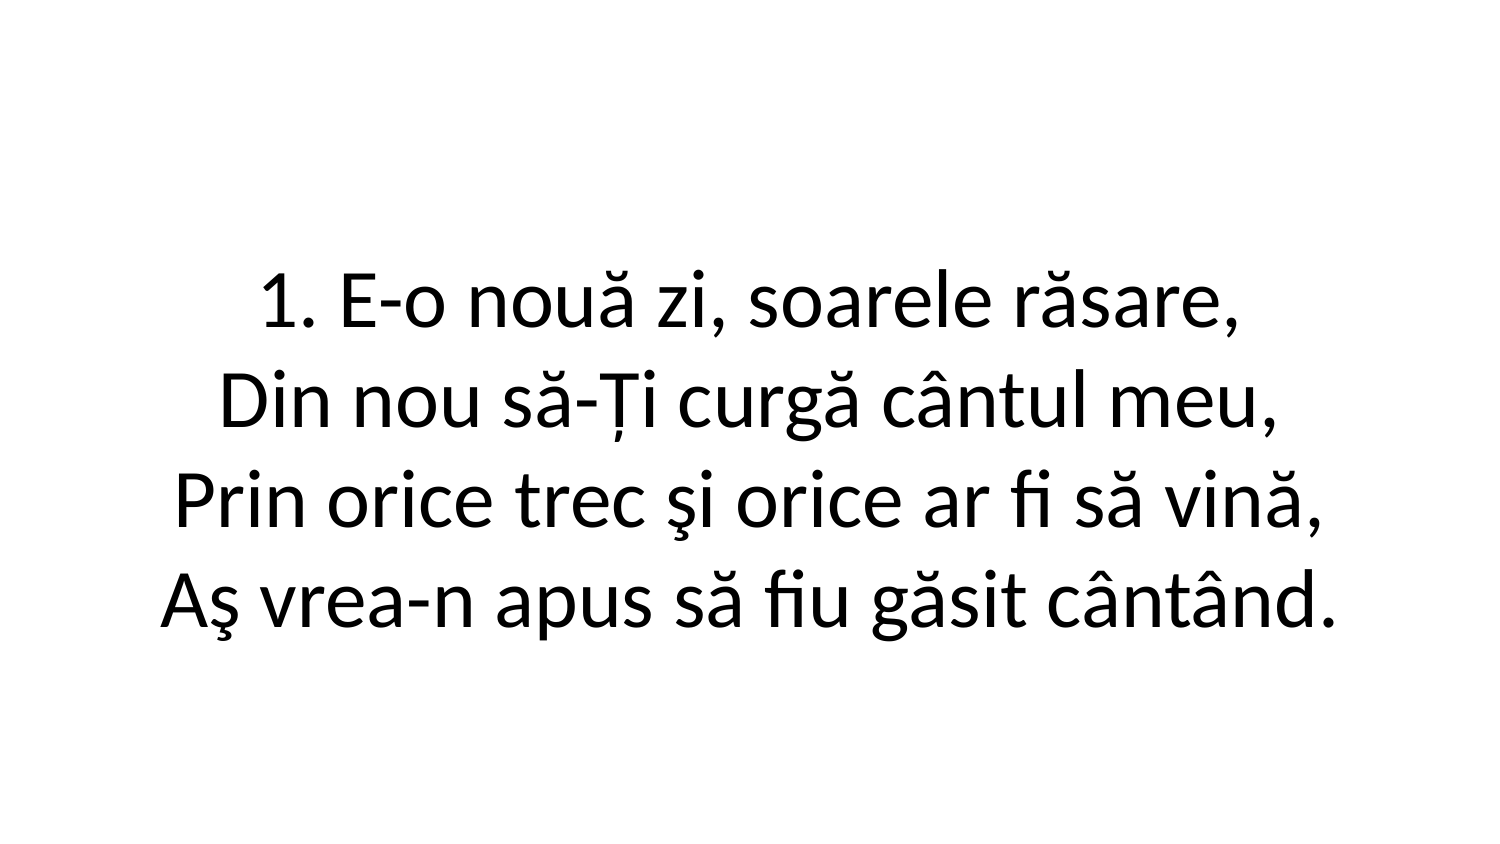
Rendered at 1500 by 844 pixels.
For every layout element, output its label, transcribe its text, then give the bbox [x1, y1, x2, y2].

text_box 1. E-o nouă zi, soarele răsare, Din nou să-Ți curgă cântul meu, Prin orice trec şi orice ar fi să vină, Aş vrea­-n apus să fiu găsit cântând. [145, 192, 1355, 652]
